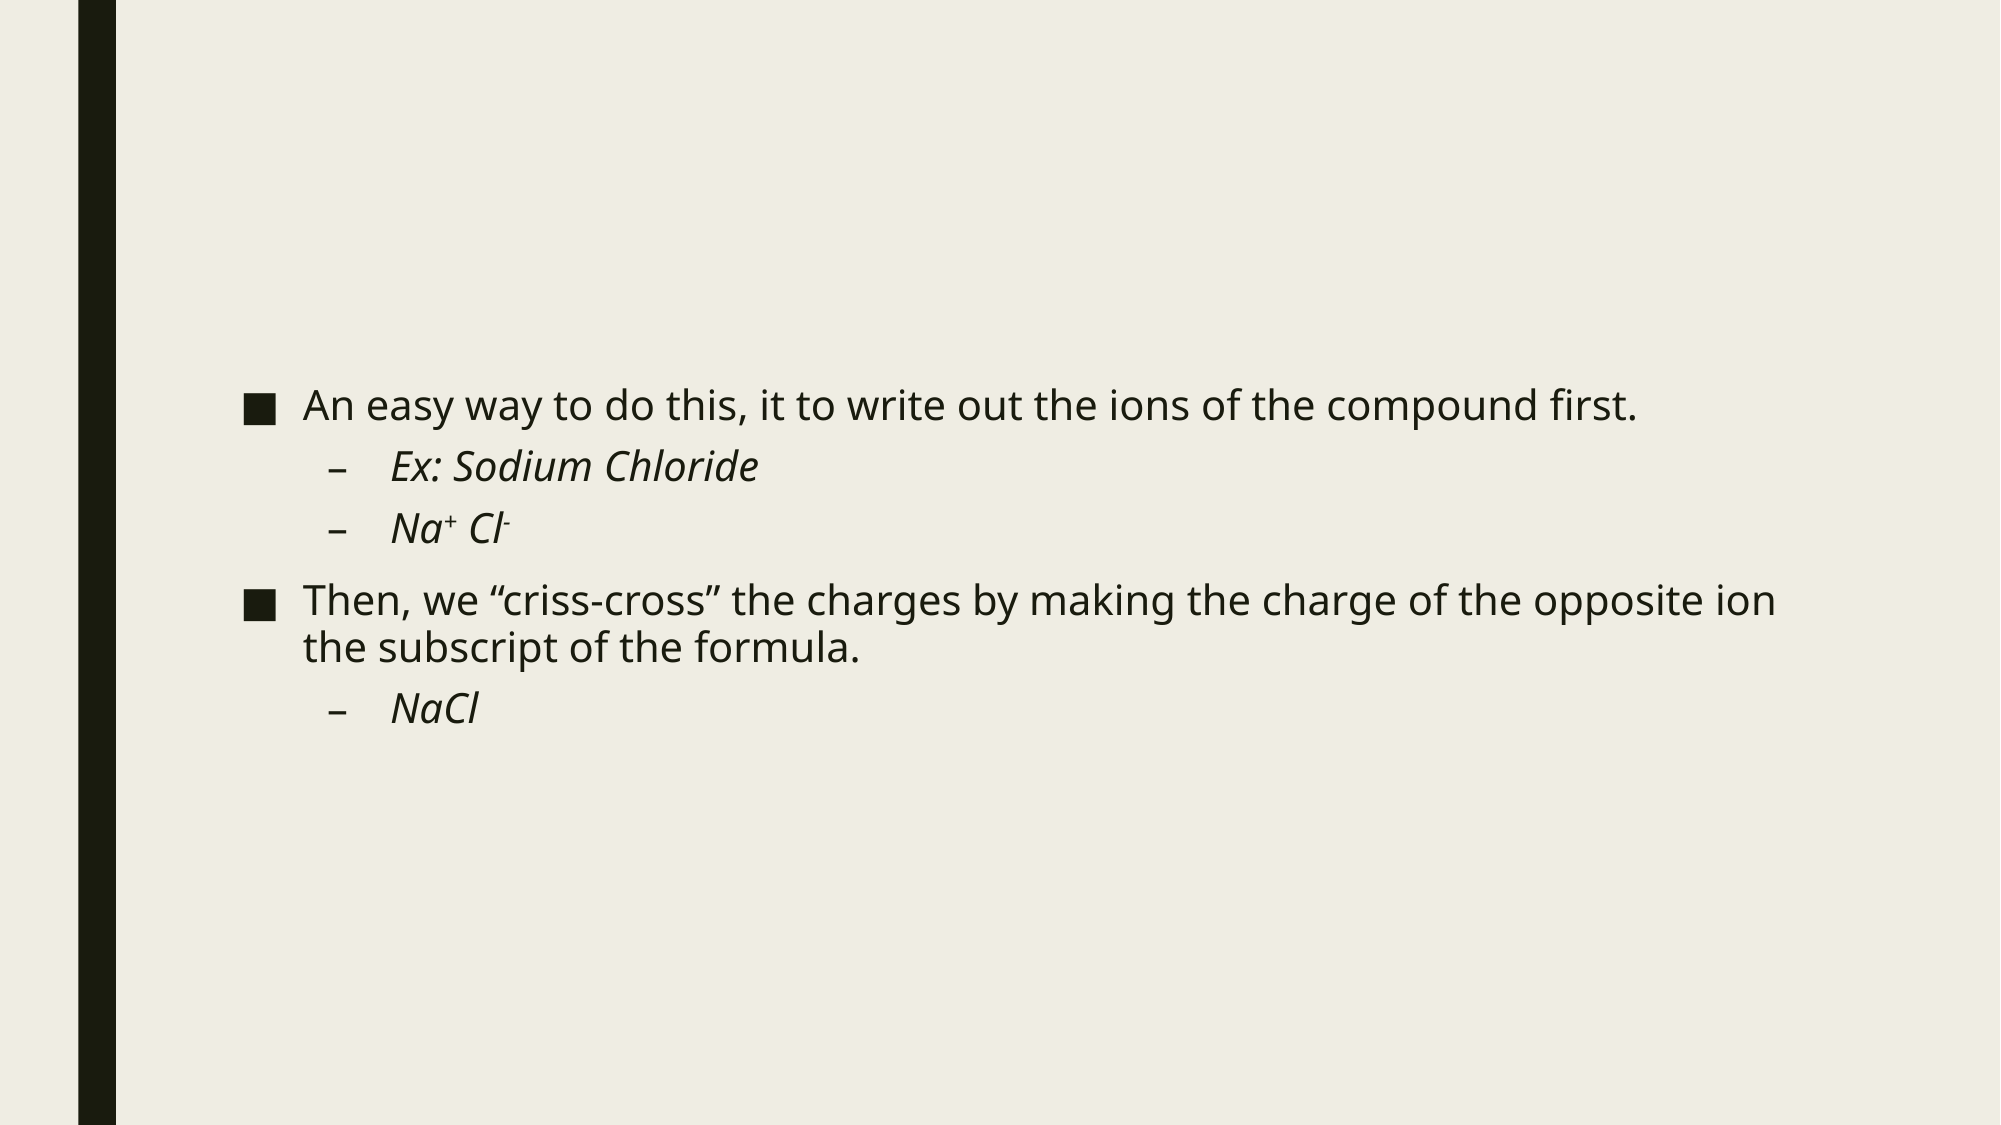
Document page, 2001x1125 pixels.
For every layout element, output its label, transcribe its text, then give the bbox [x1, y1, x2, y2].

list An easy way to do this, it to write out the ions of the compound first. Ex: Sodium Chloride Na+ Cl- Then, we “criss-cross” the charges by making the charge of the opposite ion the subscript of the formula. NaCl [225, 375, 1800, 963]
